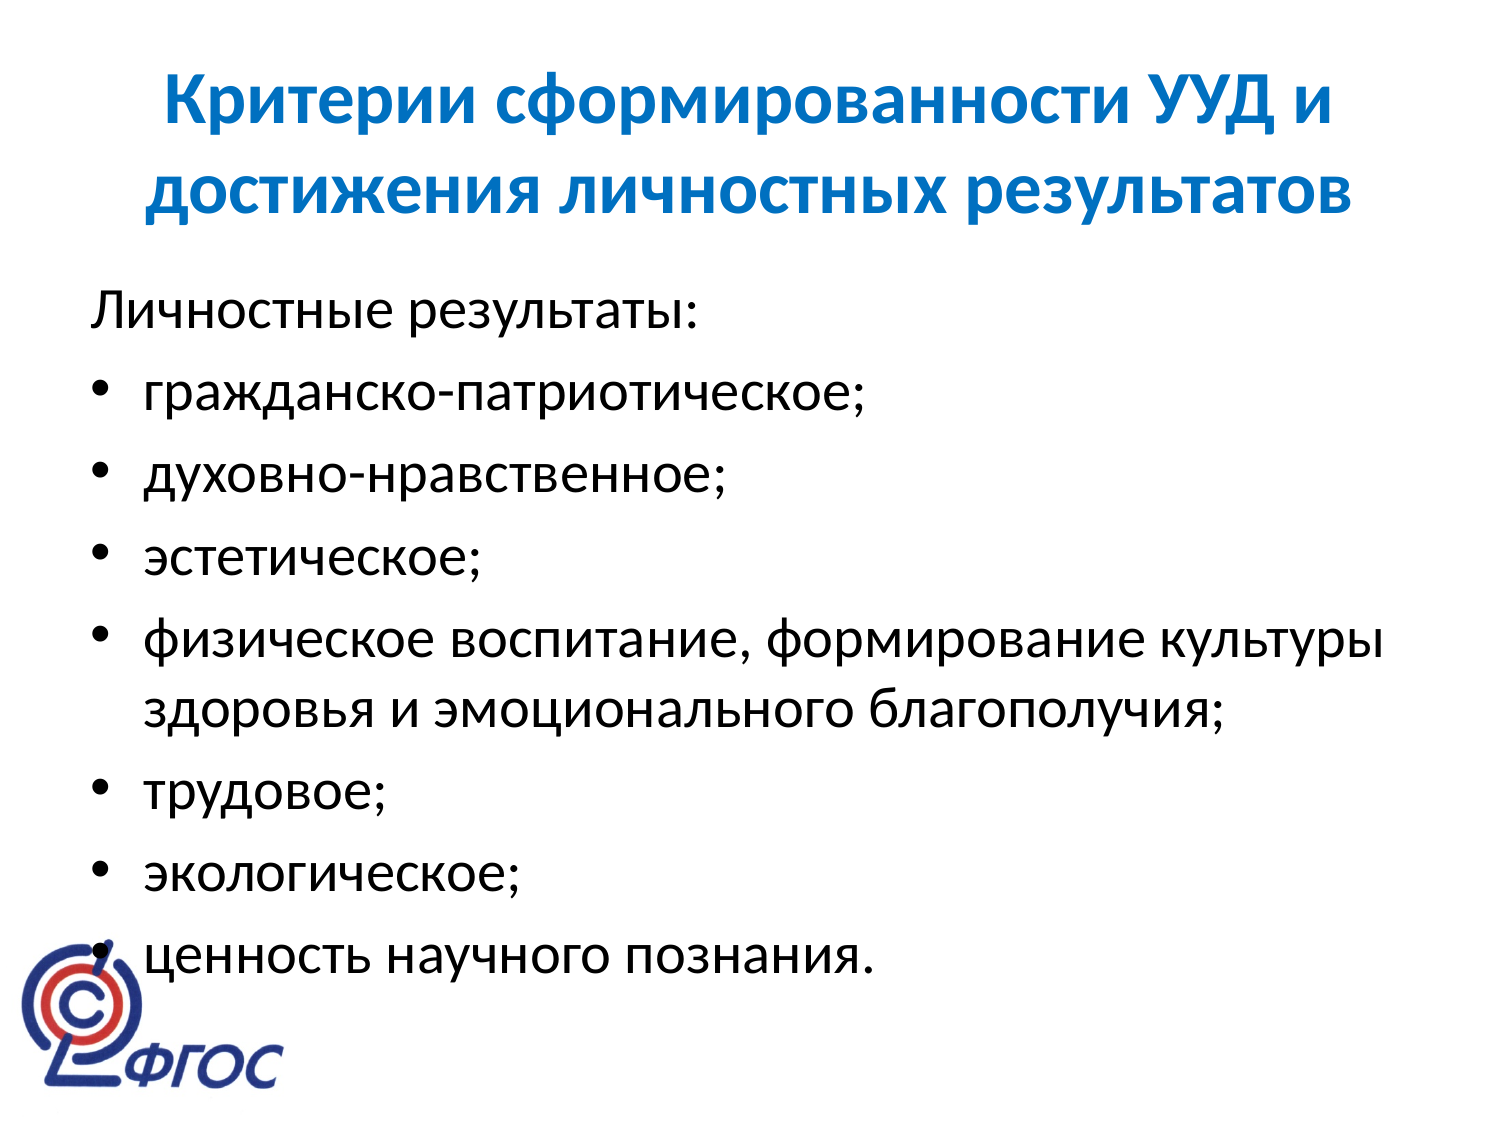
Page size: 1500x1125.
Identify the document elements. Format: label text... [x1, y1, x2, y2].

list Личностные результаты: гражданско-патриотическое; духовно-нравственное; эстетическое; физическое воспитание, формирование культуры здоровья и эмоционального благополучия; трудовое; экологическое; ценность научного познания. [75, 262, 1425, 1005]
picture [0, 921, 301, 1125]
title Критерии сформированности УУД и достижения личностных результатов [75, 45, 1425, 233]
